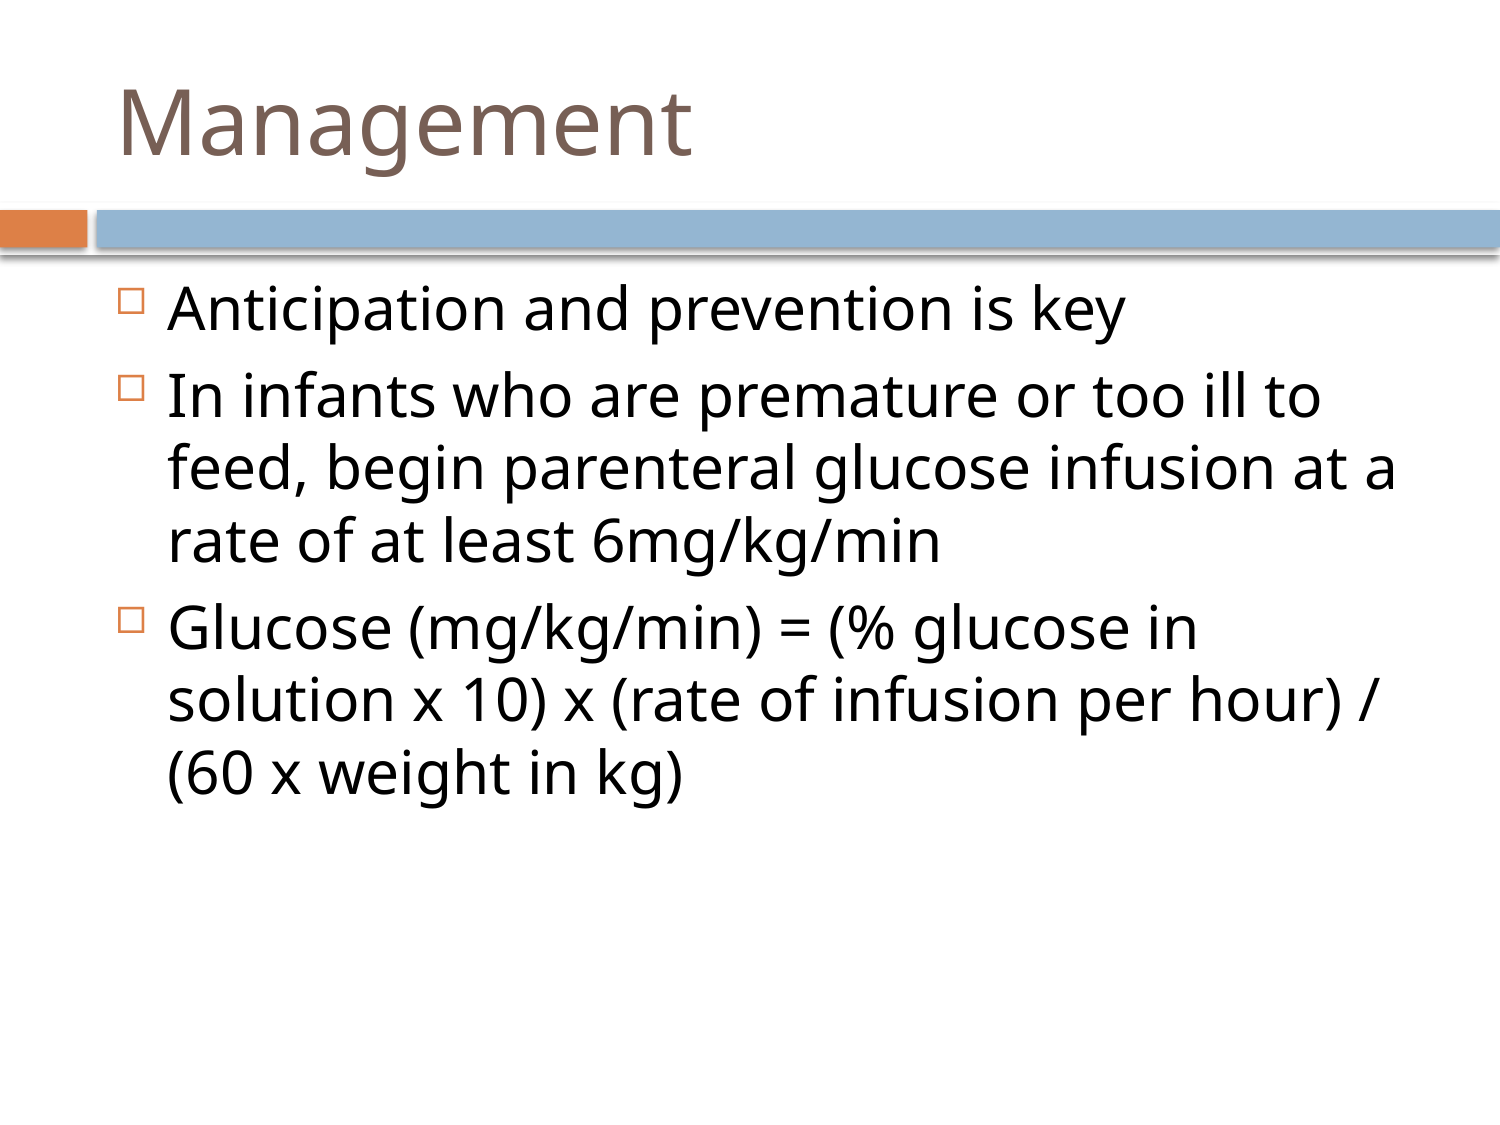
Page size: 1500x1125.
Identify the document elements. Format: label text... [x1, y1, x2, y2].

list Anticipation and prevention is key In infants who are premature or too ill to feed, begin parenteral glucose infusion at a rate of at least 6mg/kg/min Glucose (mg/kg/min) = (% glucose in solution x 10) x (rate of infusion per hour) / (60 x weight in kg) [100, 262, 1438, 1000]
title Management [100, 37, 1438, 200]
